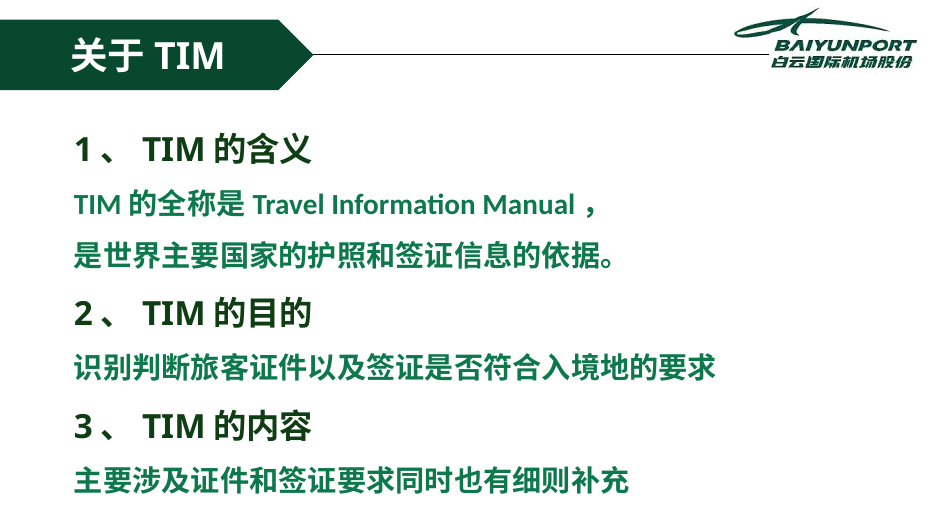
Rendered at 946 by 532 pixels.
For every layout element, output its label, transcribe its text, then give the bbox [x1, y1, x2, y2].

text_box 关于TIM [0, 18, 315, 92]
text_box 1、TIM的含义 TIM的全称是Travel Information Manual， 是世界主要国家的护照和签证信息的依据。 2、TIM的目的 识别判断旅客证件以及签证是否符合入境地的要求 3、TIM的内容 主要涉及证件和签证要求同时也有细则补充 [59, 100, 804, 532]
picture [712, 0, 946, 78]
